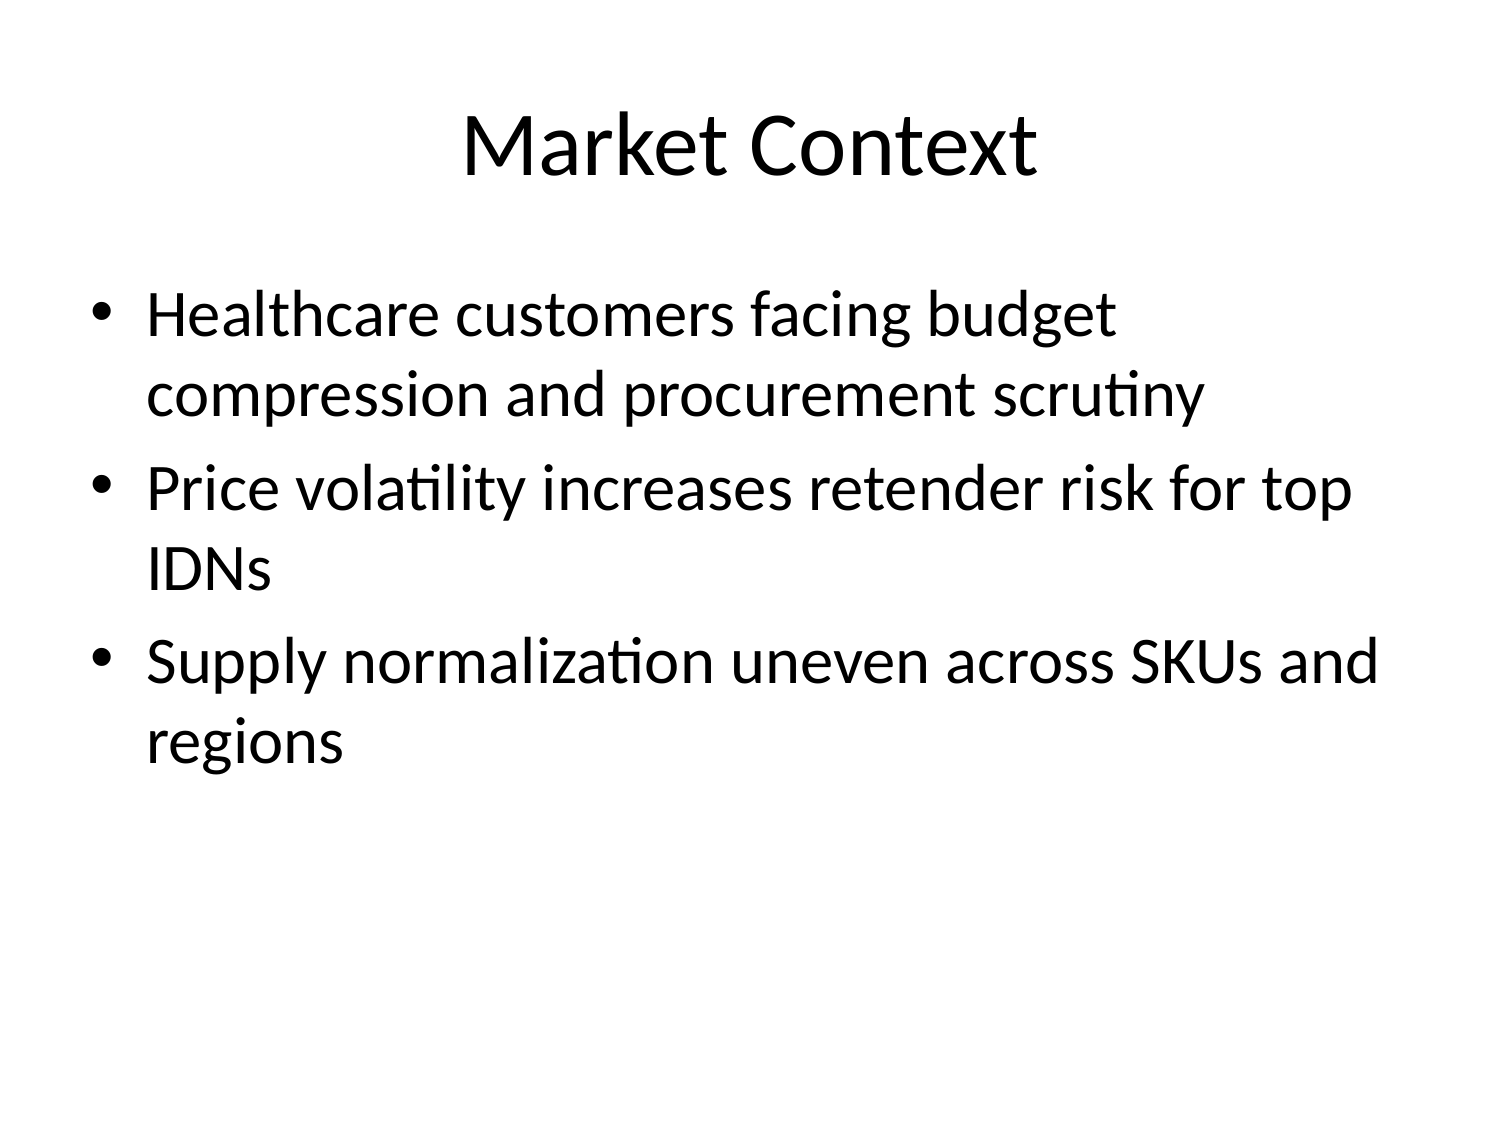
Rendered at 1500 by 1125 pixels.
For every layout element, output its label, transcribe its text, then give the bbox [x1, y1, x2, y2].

title Market Context [75, 45, 1425, 233]
list Healthcare customers facing budget compression and procurement scrutiny Price volatility increases retender risk for top IDNs Supply normalization uneven across SKUs and regions [75, 262, 1425, 1005]
